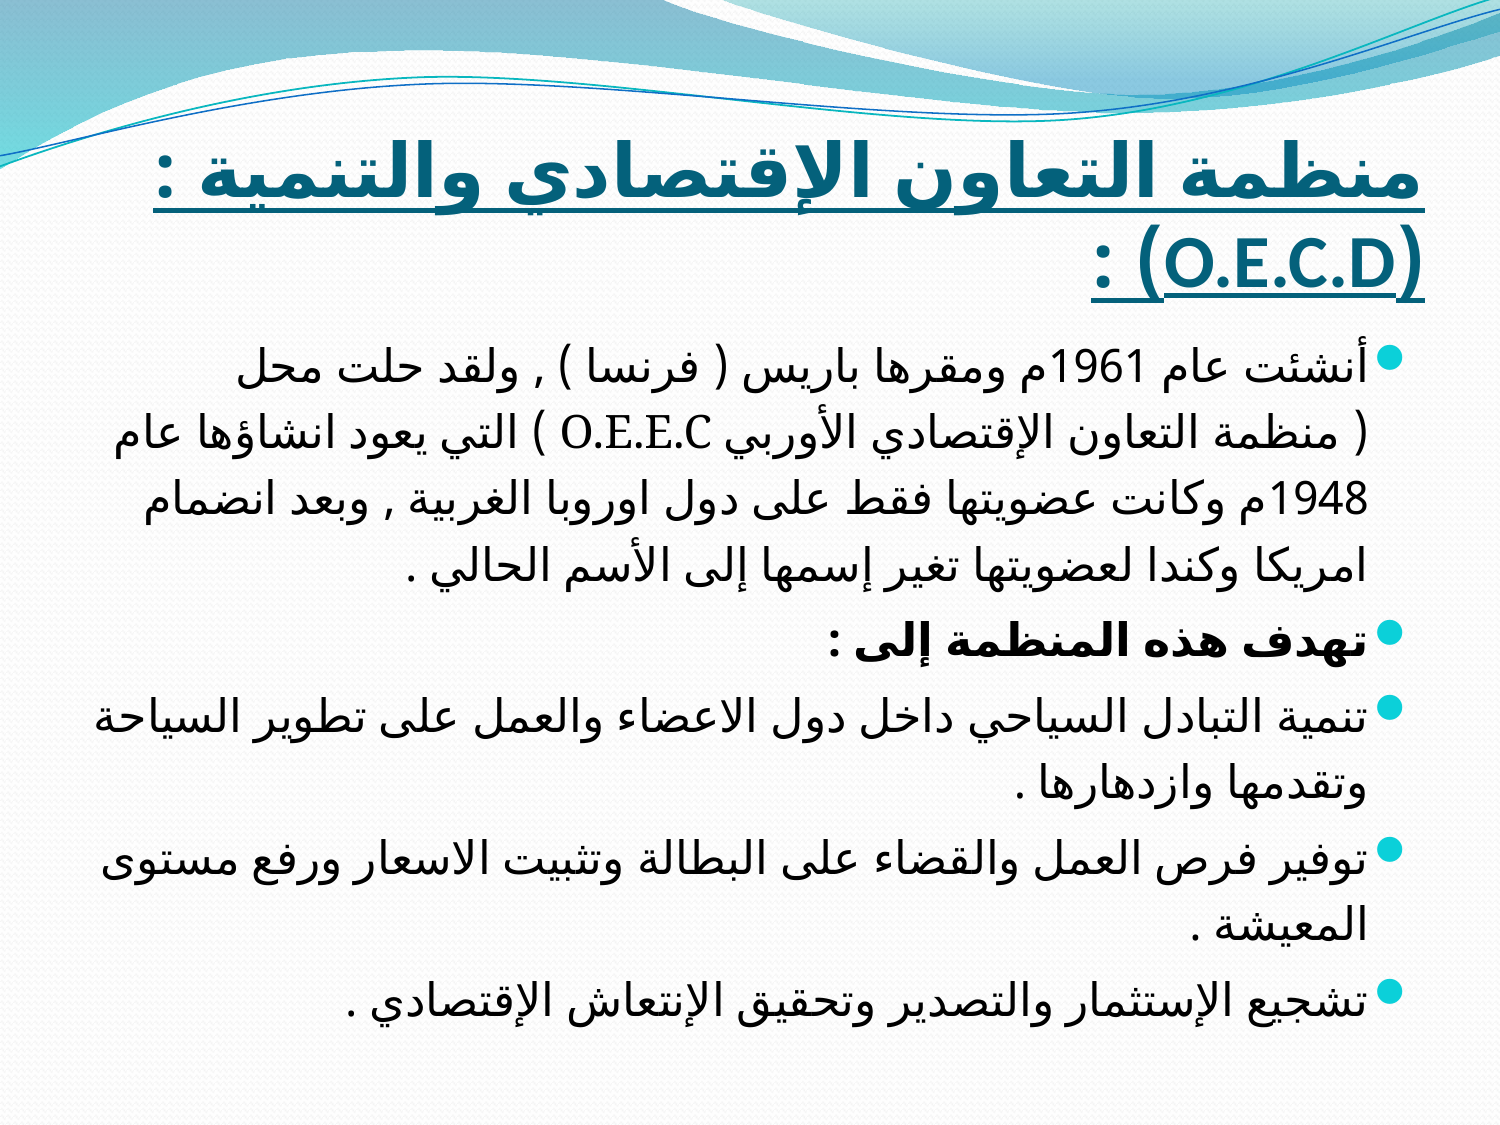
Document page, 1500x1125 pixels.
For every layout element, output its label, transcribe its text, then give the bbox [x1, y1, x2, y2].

title منظمة التعاون الإقتصادي والتنمية : (O.E.C.D) : [75, 115, 1425, 303]
list أنشئت عام 1961م ومقرها باريس ( فرنسا ) , ولقد حلت محل ( منظمة التعاون الإقتصادي الأوربي O.E.E.C ) التي يعود انشاؤها عام 1948م وكانت عضويتها فقط على دول اوروبا الغربية , وبعد انضمام امريكا وكندا لعضويتها تغير إسمها إلى الأسم الحالي . تهدف هذه المنظمة إلى : تنمية التبادل السياحي داخل دول الاعضاء والعمل على تطوير السياحة وتقدمها وازدهارها . توفير فرص العمل والقضاء على البطالة وتثبيت الاسعار ورفع مستوى المعيشة . تشجيع الإستثمار والتصدير وتحقيق الإنتعاش الإقتصادي . [75, 317, 1425, 1038]
